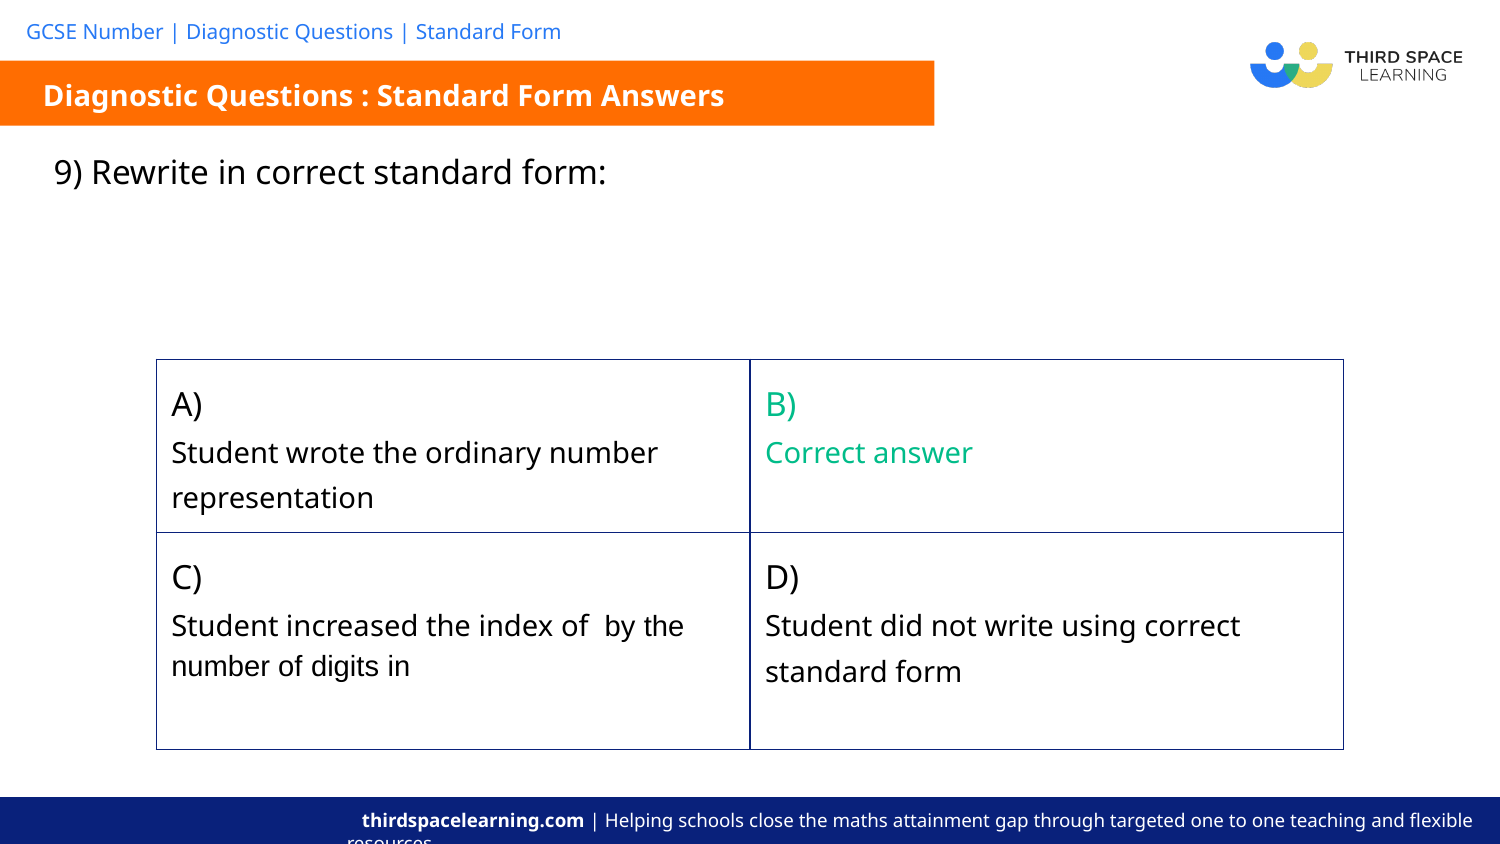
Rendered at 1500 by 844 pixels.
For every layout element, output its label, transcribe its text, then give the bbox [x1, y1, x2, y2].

picture [1250, 33, 1465, 99]
text_box Diagnostic Questions : Standard Form Answers [27, 61, 778, 127]
